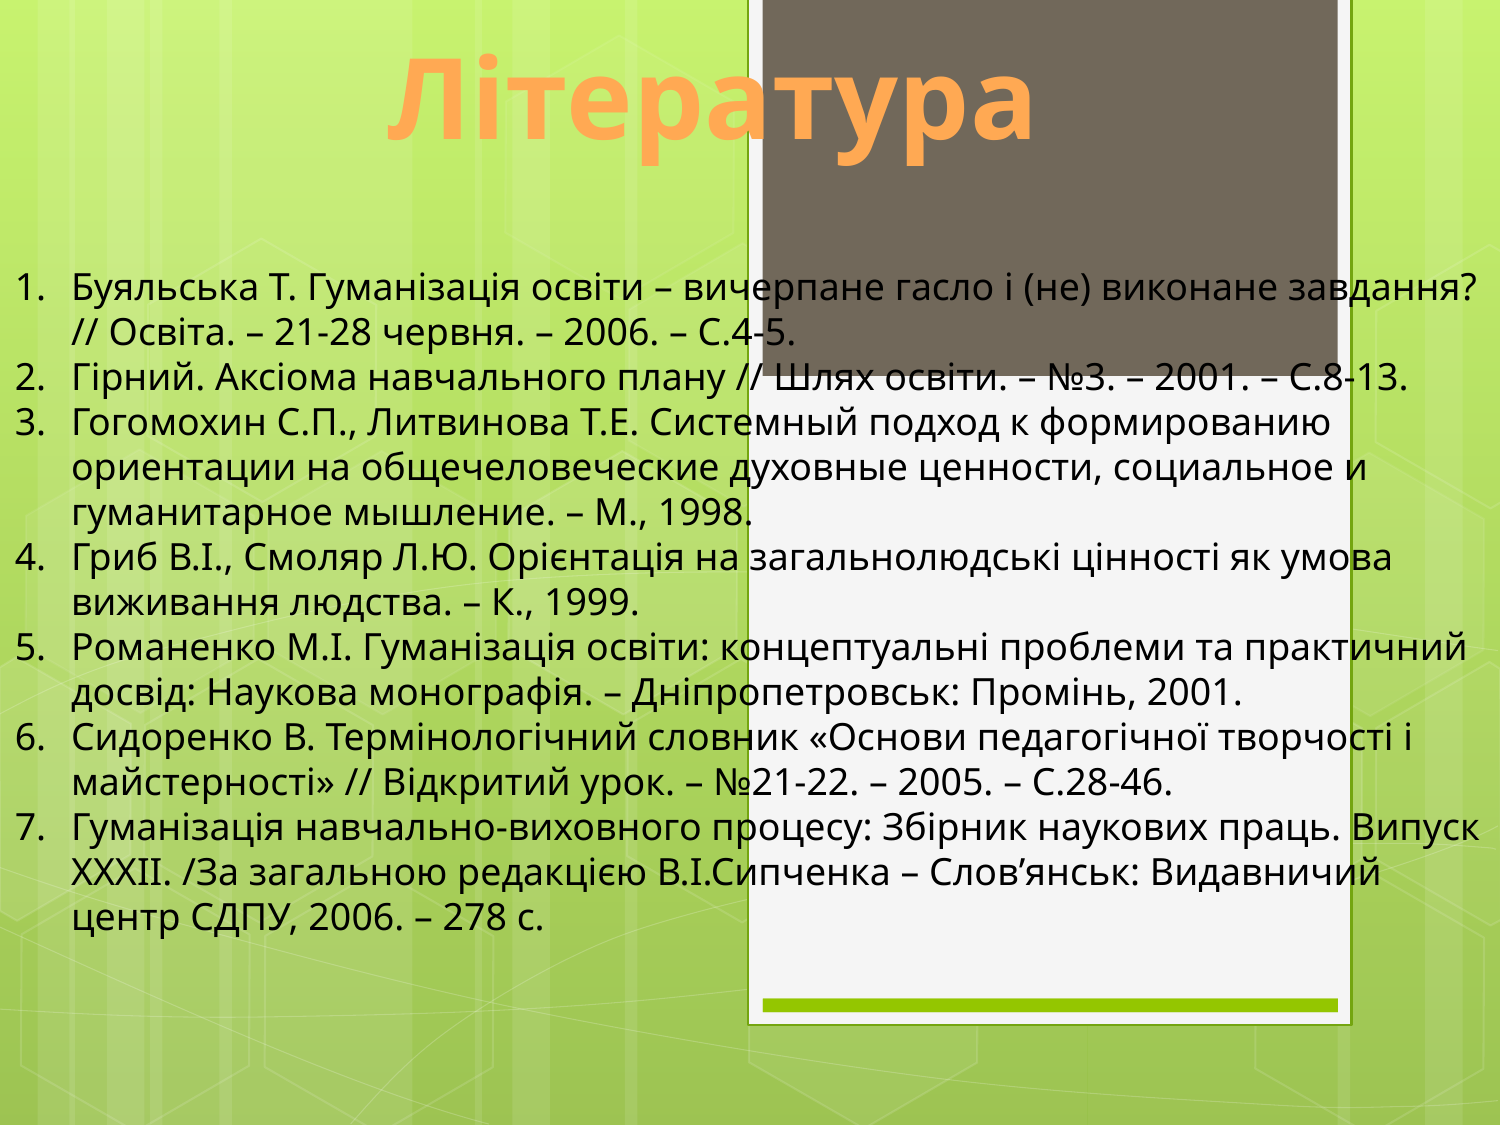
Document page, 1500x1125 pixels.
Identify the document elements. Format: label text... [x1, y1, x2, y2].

text_box Література [372, 19, 1054, 170]
text_box Буяльська Т. Гуманізація освіти – вичерпане гасло і (не) виконане завдання? // Освіта. – 21-28 червня. – 2006. – С.4-5. Гірний. Аксіома навчального плану // Шлях освіти. – №3. – 2001. – С.8-13. Гогомохин С.П., Литвинова Т.Е. Системный подход к формированию ориентации на общечеловеческие духовные ценности, социальное и гуманитарное мышление. – М., 1998. Гриб В.І., Смоляр Л.Ю. Орієнтація на загальнолюдські цінності як умова виживання людства. – К., 1999. Романенко М.І. Гуманізація освіти: концептуальні проблеми та практичний досвід: Наукова монографія. – Дніпропетровськ: Промінь, 2001. Сидоренко В. Термінологічний словник «Основи педагогічної творчості і майстерності» // Відкритий урок. – №21-22. – 2005. – С.28-46. Гуманізація навчально-виховного процесу: Збірник наукових праць. Випуск ХХХІІ. /За загальною редакцією В.І.Сипченка – Слов’янськ: Видавничий центр СДПУ, 2006. – 278 с. [0, 255, 1500, 946]
